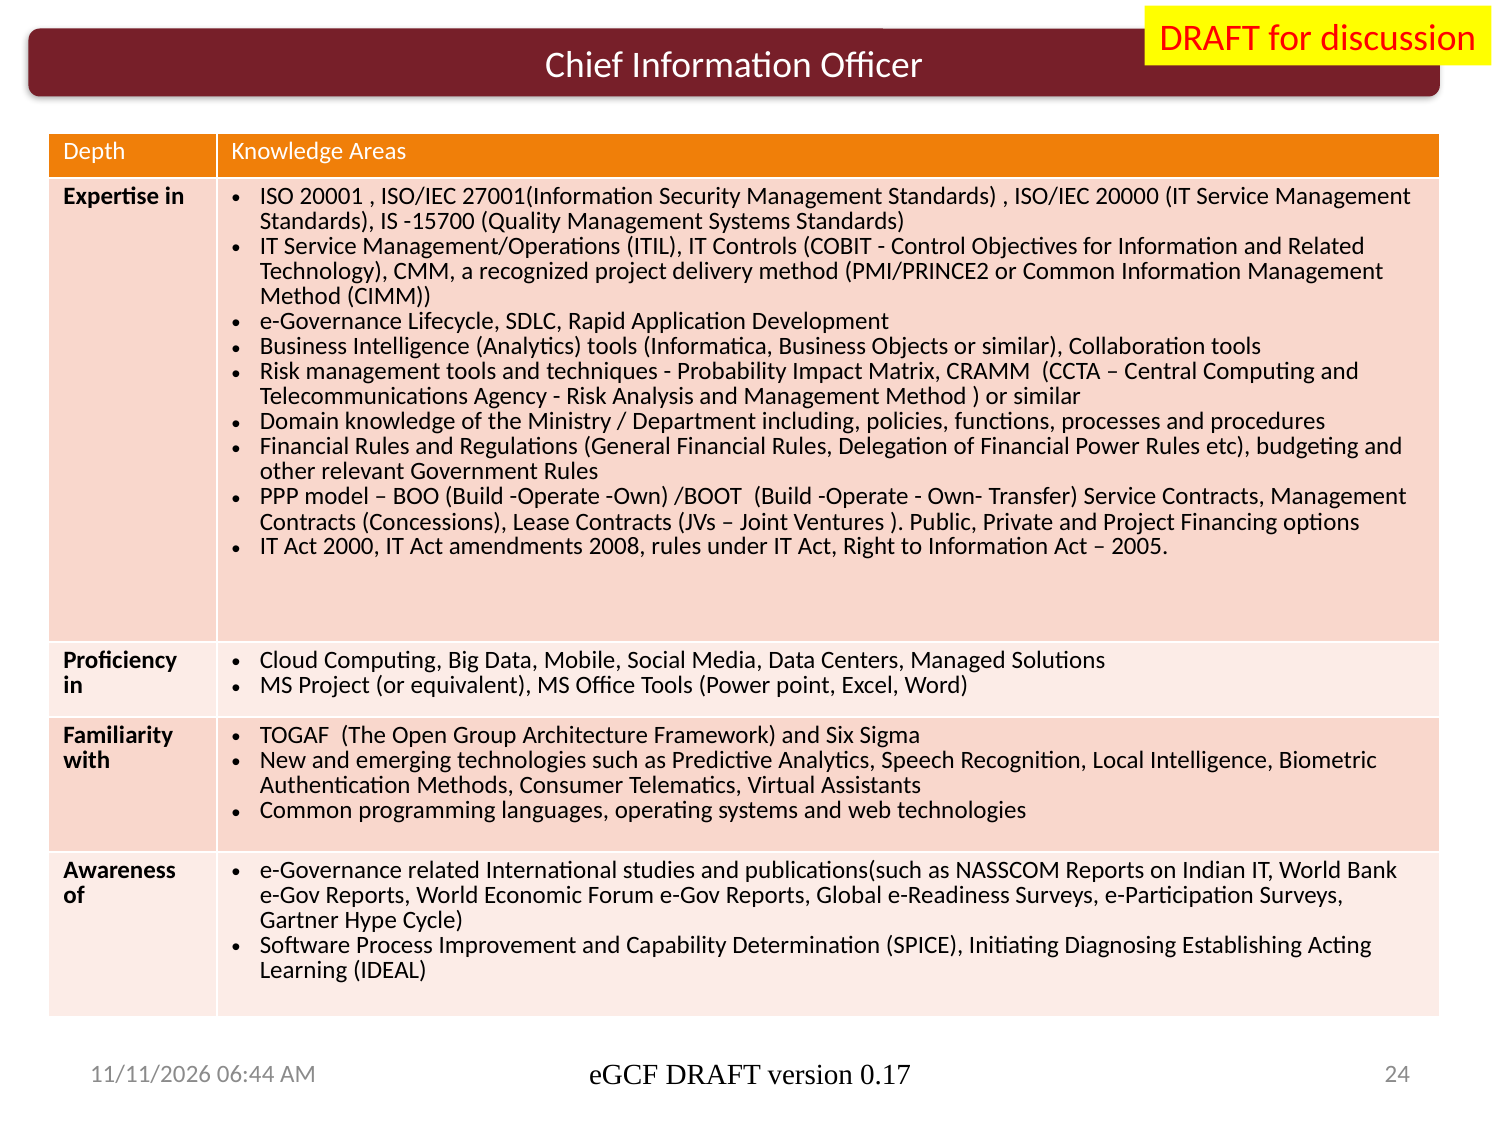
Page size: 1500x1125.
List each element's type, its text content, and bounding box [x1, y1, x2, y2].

table_cell Familiarity with [49, 718, 216, 851]
footer eGCF DRAFT version 0.17 [512, 1042, 988, 1103]
table_cell Expertise in [49, 179, 216, 641]
table_cell ISO 20001 , ISO/IEC 27001(Information Security Management Standards) , ISO/IEC 20000 (IT Service Management Standards), IS -15700 (Quality Management Systems Standards) IT Service Management/Operations (ITIL), IT Controls (COBIT - Control Objectives for Information and Related Technology), CMM, a recognized project delivery method (PMI/PRINCE2 or Common Information Management Method (CIMM)) e-Governance Lifecycle, SDLC, Rapid Application Development Business Intelligence (Analytics) tools (Informatica, Business Objects or similar), Collaboration tools Risk management tools and techniques - Probability Impact Matrix, CRAMM (CCTA – Central Computing and Telecommunications Agency - Risk Analysis and Management Method ) or similar Domain knowledge of the Ministry / Department including, policies, functions, processes and procedures Financial Rules and Regulations (General Financial Rules, Delegation of Financial Power Rules etc), budgeting and other relevant Government Rules PPP model – BOO (Build -Operate -Own) /BOOT (Build -Operate - Own- Transfer) Service Contracts, Management Contracts (Concessions), Lease Contracts (JVs – Joint Ventures ). Public, Private and Project Financing options IT Act 2000, IT Act amendments 2008, rules under IT Act, Right to Information Act – 2005. [218, 179, 1439, 641]
text_box DRAFT for discussion [1144, 5, 1492, 66]
text_box Chief Information Officer [27, 27, 1441, 98]
table_cell TOGAF (The Open Group Architecture Framework) and Six Sigma New and emerging technologies such as Predictive Analytics, Speech Recognition, Local Intelligence, Biometric Authentication Methods, Consumer Telematics, Virtual Assistants Common programming languages, operating systems and web technologies [218, 718, 1439, 851]
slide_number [75, 1042, 425, 1103]
table_cell e-Governance related International studies and publications(such as NASSCOM Reports on Indian IT, World Bank e-Gov Reports, World Economic Forum e-Gov Reports, Global e-Readiness Surveys, e-Participation Surveys, Gartner Hype Cycle) Software Process Improvement and Capability Determination (SPICE), Initiating Diagnosing Establishing Acting Learning (IDEAL) [218, 853, 1439, 1016]
table_cell Proficiency in [49, 643, 216, 716]
table_cell Awareness of [49, 853, 216, 1016]
table_cell Cloud Computing, Big Data, Mobile, Social Media, Data Centers, Managed Solutions MS Project (or equivalent), MS Office Tools (Power point, Excel, Word) [218, 643, 1439, 716]
slide_number 24 [1074, 1042, 1425, 1103]
table_header Depth [49, 134, 216, 177]
table_header Knowledge Areas [218, 134, 1439, 177]
